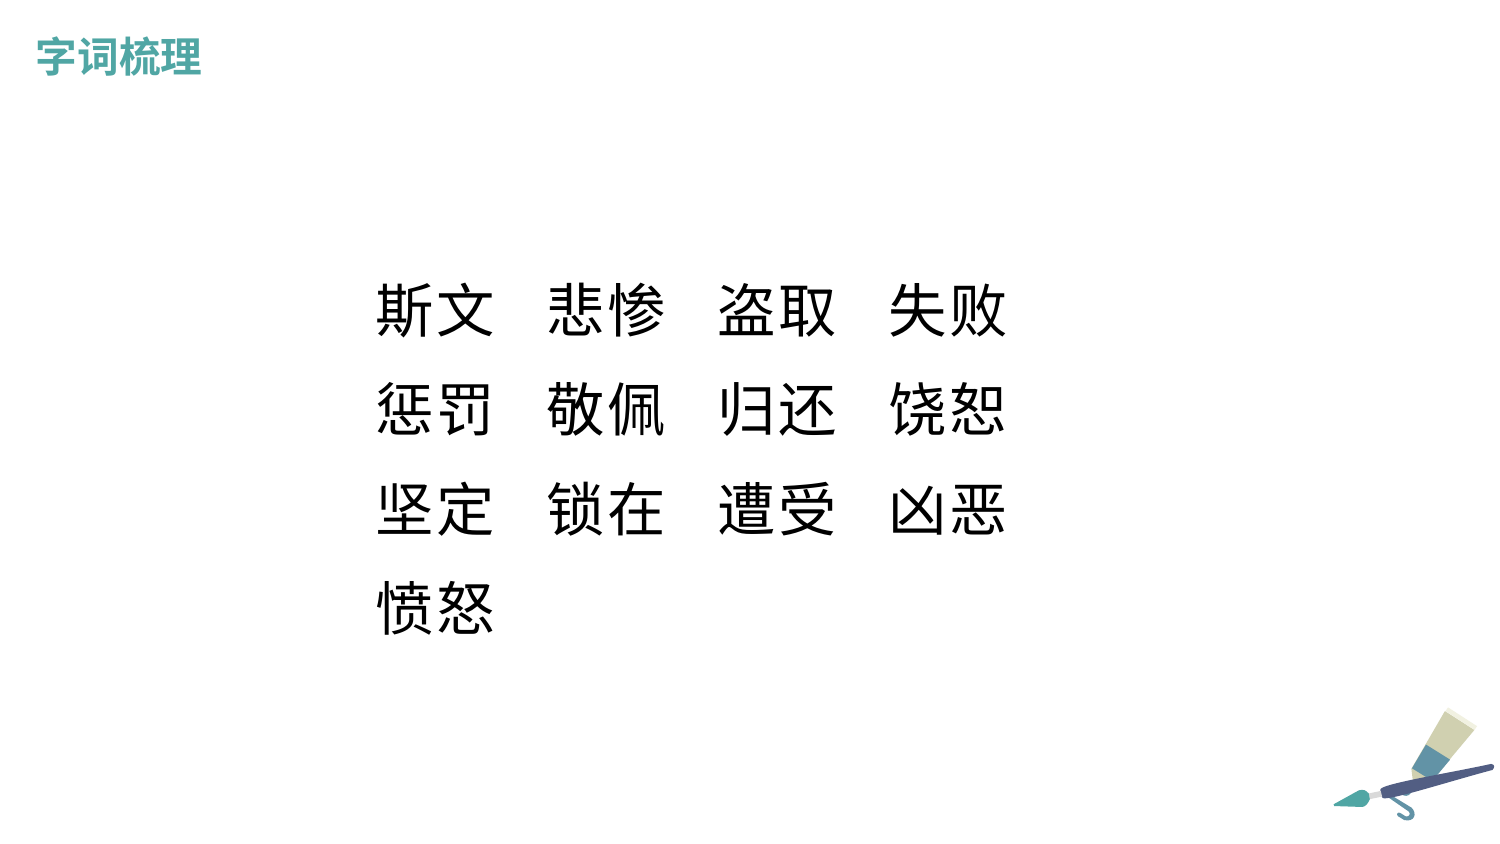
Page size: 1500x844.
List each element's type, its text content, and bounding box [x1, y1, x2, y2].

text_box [1358, 708, 1481, 844]
text_box 字词梳理 [24, 25, 261, 87]
list 斯文 悲惨 盗取 失败 惩罚 敬佩 归还 饶恕 坚定 锁在 遭受 凶恶 愤怒 [360, 174, 1318, 618]
